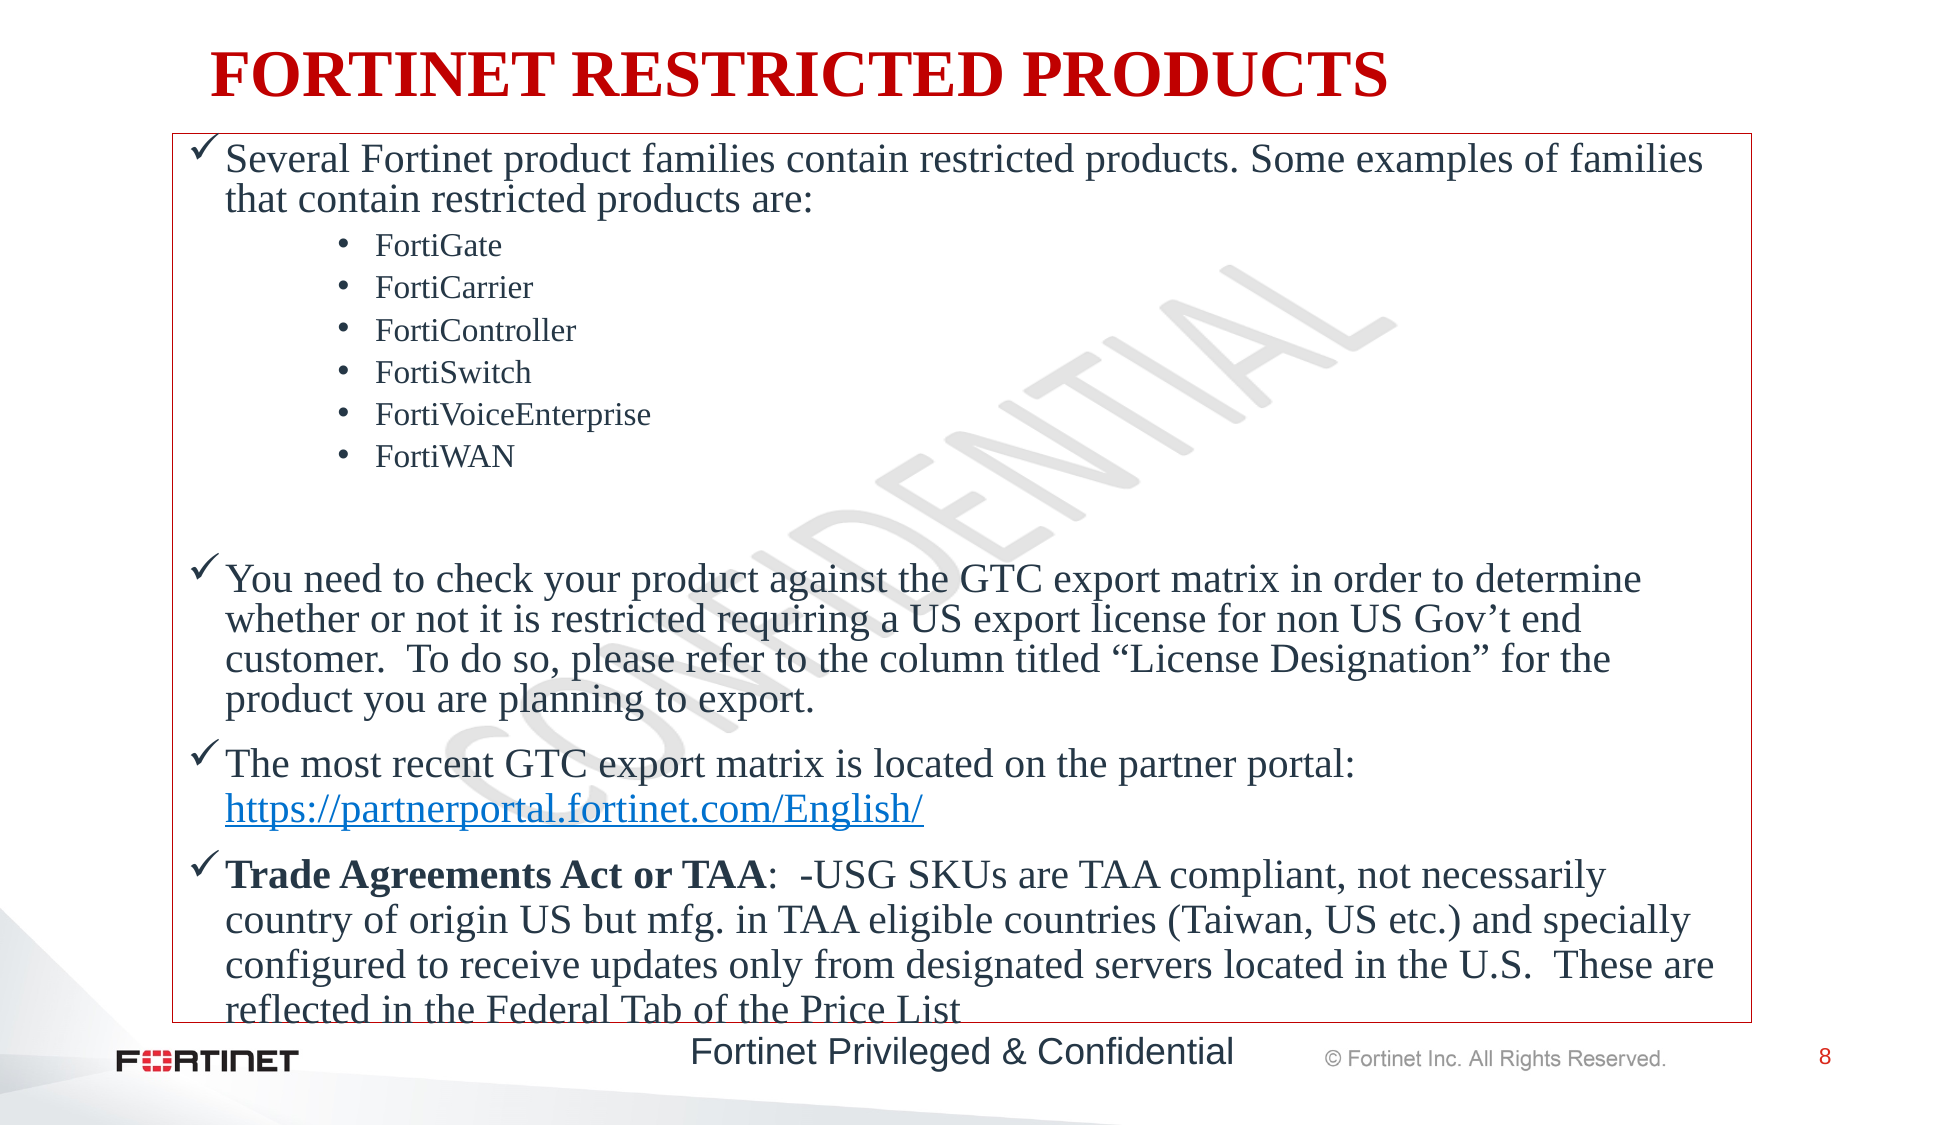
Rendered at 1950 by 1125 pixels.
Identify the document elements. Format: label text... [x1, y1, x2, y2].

title FORTINET RESTRICTED PRODUCTS [195, 31, 1781, 154]
picture [0, 1, 1950, 1125]
list Several Fortinet product families contain restricted products. Some examples of families that contain restricted products are: FortiGate FortiCarrier FortiController FortiSwitch FortiVoiceEnterprise FortiWAN You need to check your product against the GTC export matrix in order to determine whether or not it is restricted requiring a US export license for non US Gov’t end customer. To do so, please refer to the column titled “License Designation” for the product you are planning to export. The most recent GTC export matrix is located on the partner portal: https://partnerportal.fortinet.com/English/ Trade Agreements Act or TAA: -USG SKUs are TAA compliant, not necessarily country of origin US but mfg. in TAA eligible countries (Taiwan, US etc.) and specially configured to receive updates only from designated servers located in the U.S. These are reflected in the Federal Tab of the Price List [172, 133, 1752, 1023]
text_box Fortinet Privileged & Confidential [622, 1022, 1303, 1081]
